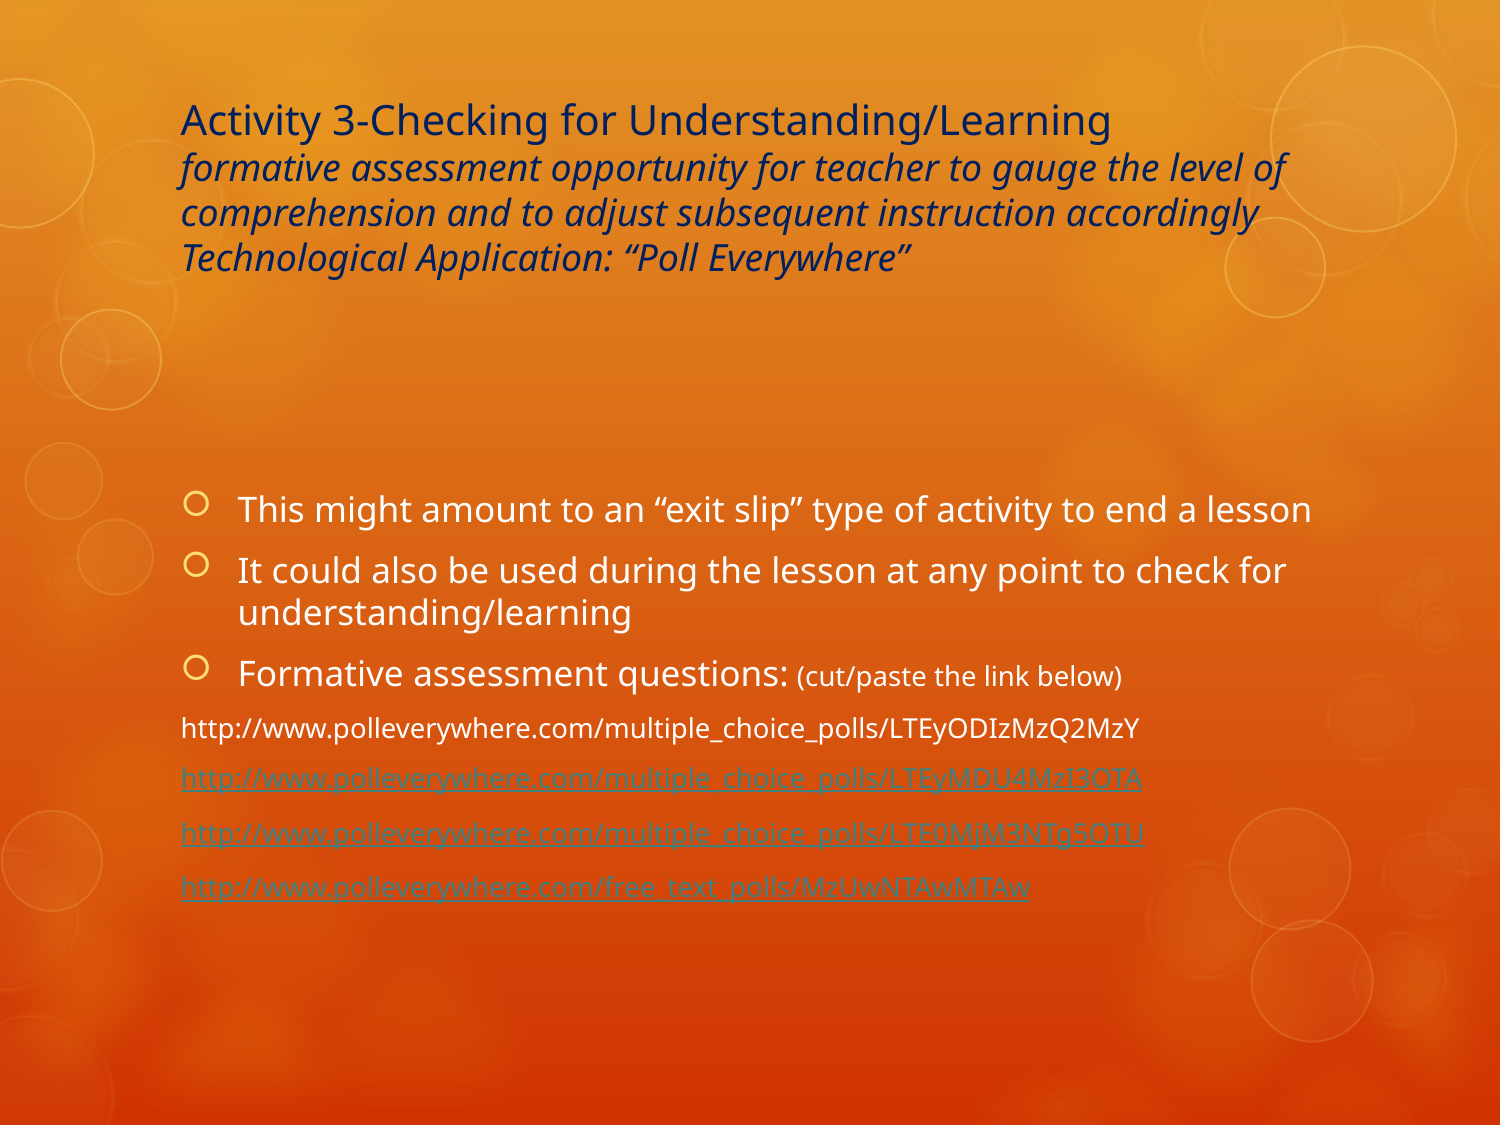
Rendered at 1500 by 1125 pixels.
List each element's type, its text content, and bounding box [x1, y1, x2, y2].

list This might amount to an “exit slip” type of activity to end a lesson It could also be used during the lesson at any point to check for understanding/learning Formative assessment questions: (cut/paste the link below) http://www.polleverywhere.com/multiple_choice_polls/LTEyODIzMzQ2MzY http://www.polleverywhere.com/multiple_choice_polls/LTEyMDU4MzI3OTA http://www.polleverywhere.com/multiple_choice_polls/LTE0MjM3NTg5OTU http://www.polleverywhere.com/free_text_polls/MzUwNTAwMTAw [165, 296, 1335, 962]
title Activity 3-Checking for Understanding/Learning formative assessment opportunity for teacher to gauge the level of comprehension and to adjust subsequent instruction accordingly Technological Application: “Poll Everywhere” [165, 110, 1335, 263]
